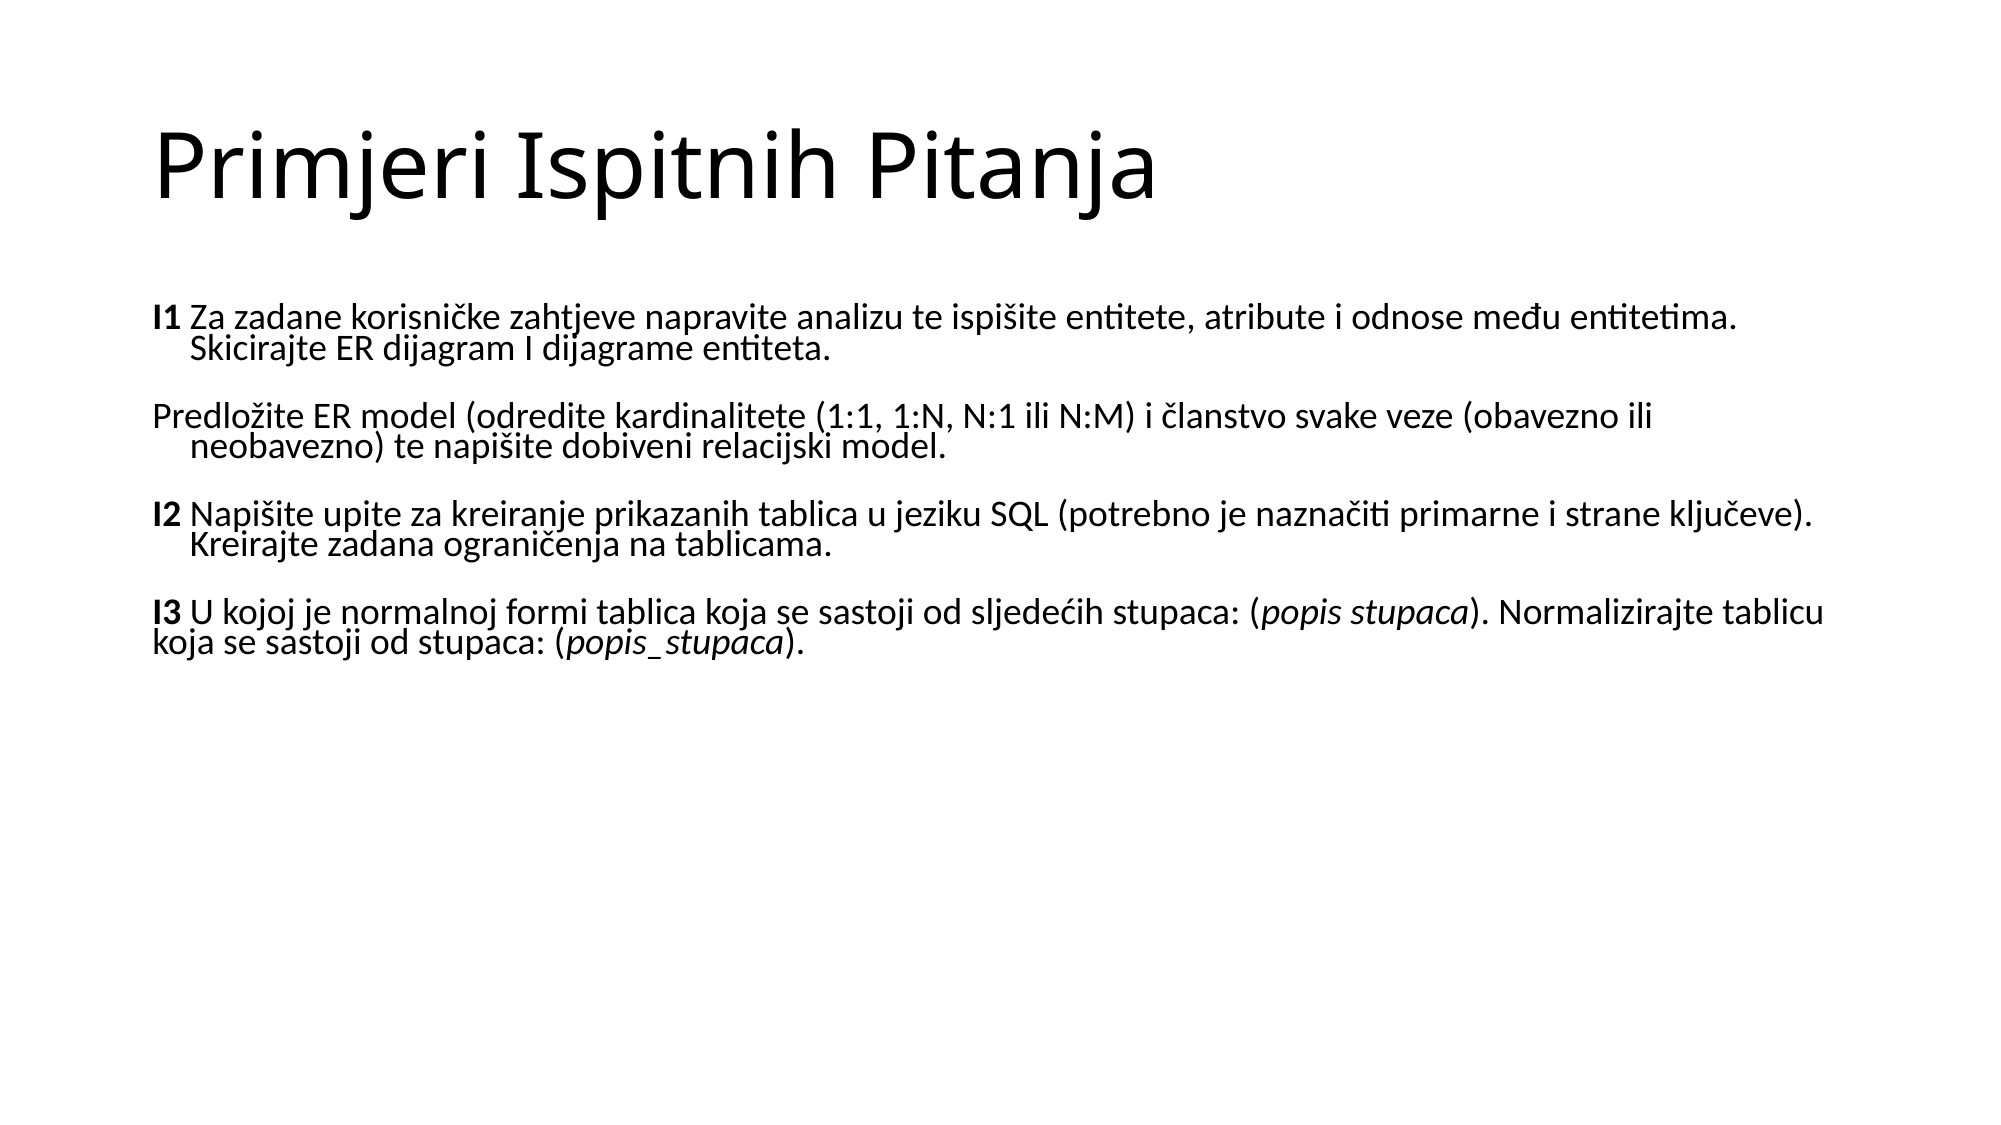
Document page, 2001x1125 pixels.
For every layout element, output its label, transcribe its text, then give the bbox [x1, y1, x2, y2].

list I1 Za zadane korisničke zahtjeve napravite analizu te ispišite entitete, atribute i odnose među entitetima. Skicirajte ER dijagram I dijagrame entiteta. Predložite ER model (odredite kardinalitete (1:1, 1:N, N:1 ili N:M) i članstvo svake veze (obavezno ili neobavezno) te napišite dobiveni relacijski model. I2 Napišite upite za kreiranje prikazanih tablica u jeziku SQL (potrebno je naznačiti primarne i strane ključeve). Kreirajte zadana ograničenja na tablicama. I3 U kojoj je normalnoj formi tablica koja se sastoji od sljedećih stupaca: (popis stupaca). Normalizirajte tablicu koja se sastoji od stupaca: (popis_stupaca). [137, 299, 1863, 1014]
title Primjeri Ispitnih Pitanja [137, 59, 1863, 278]
